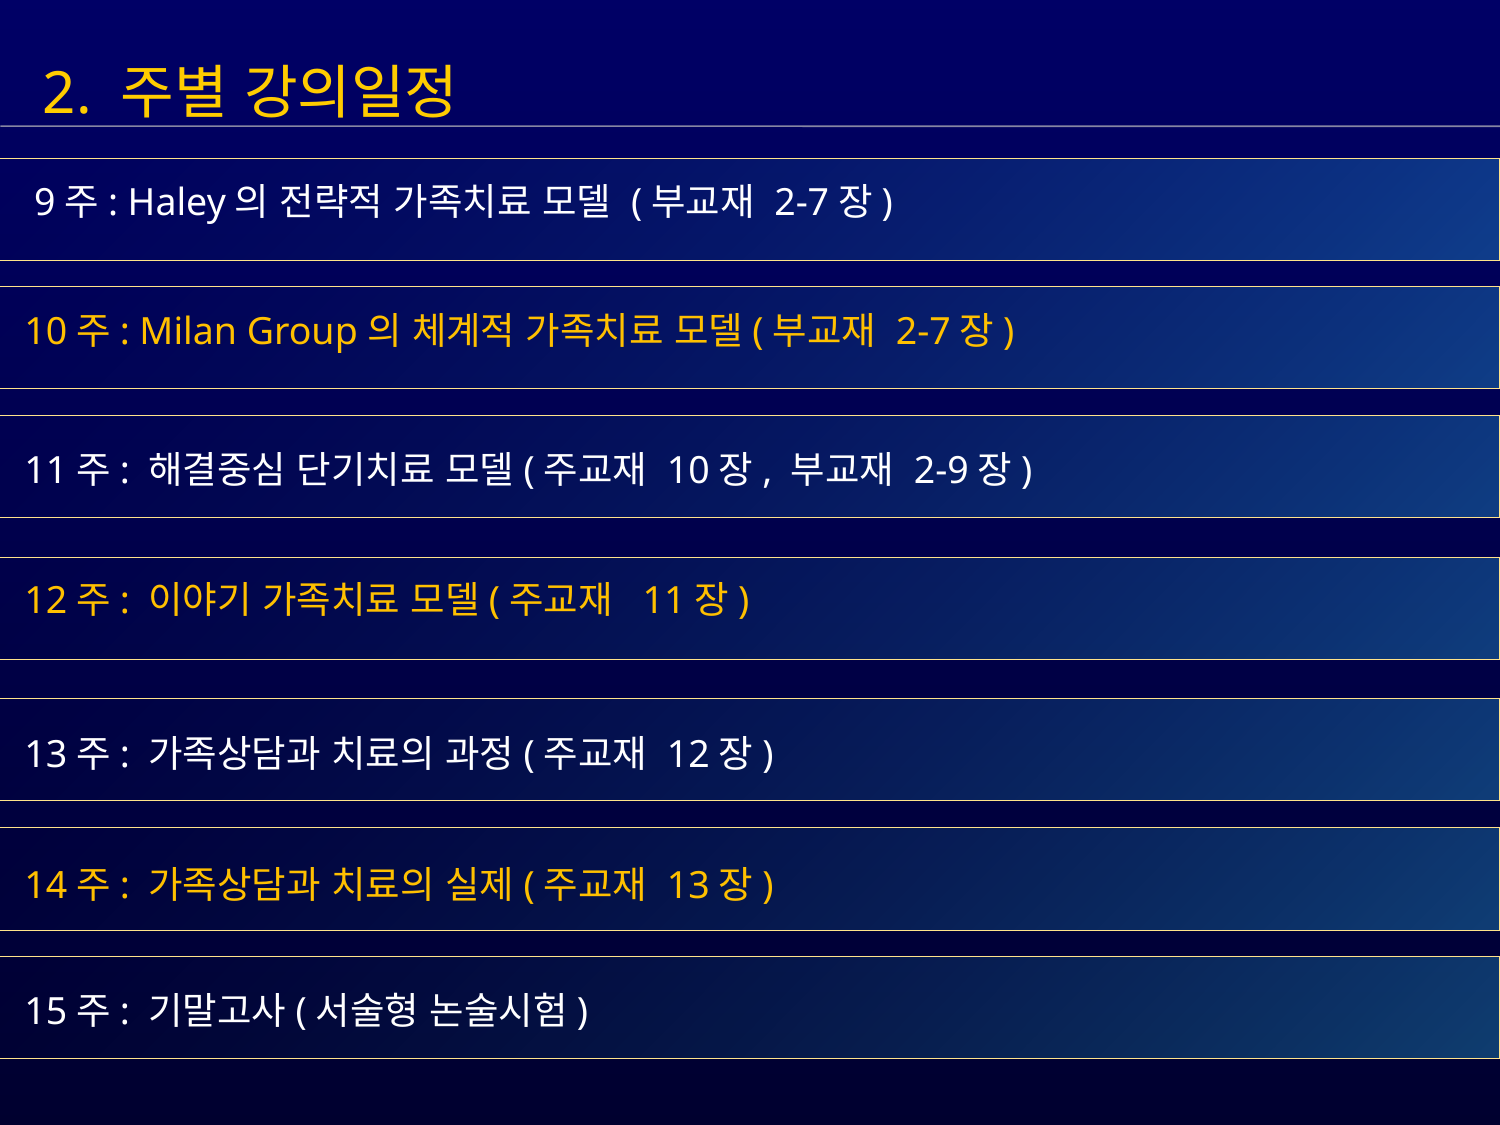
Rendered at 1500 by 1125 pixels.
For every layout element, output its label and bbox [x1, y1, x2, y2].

text_box [0, 47, 1500, 1059]
